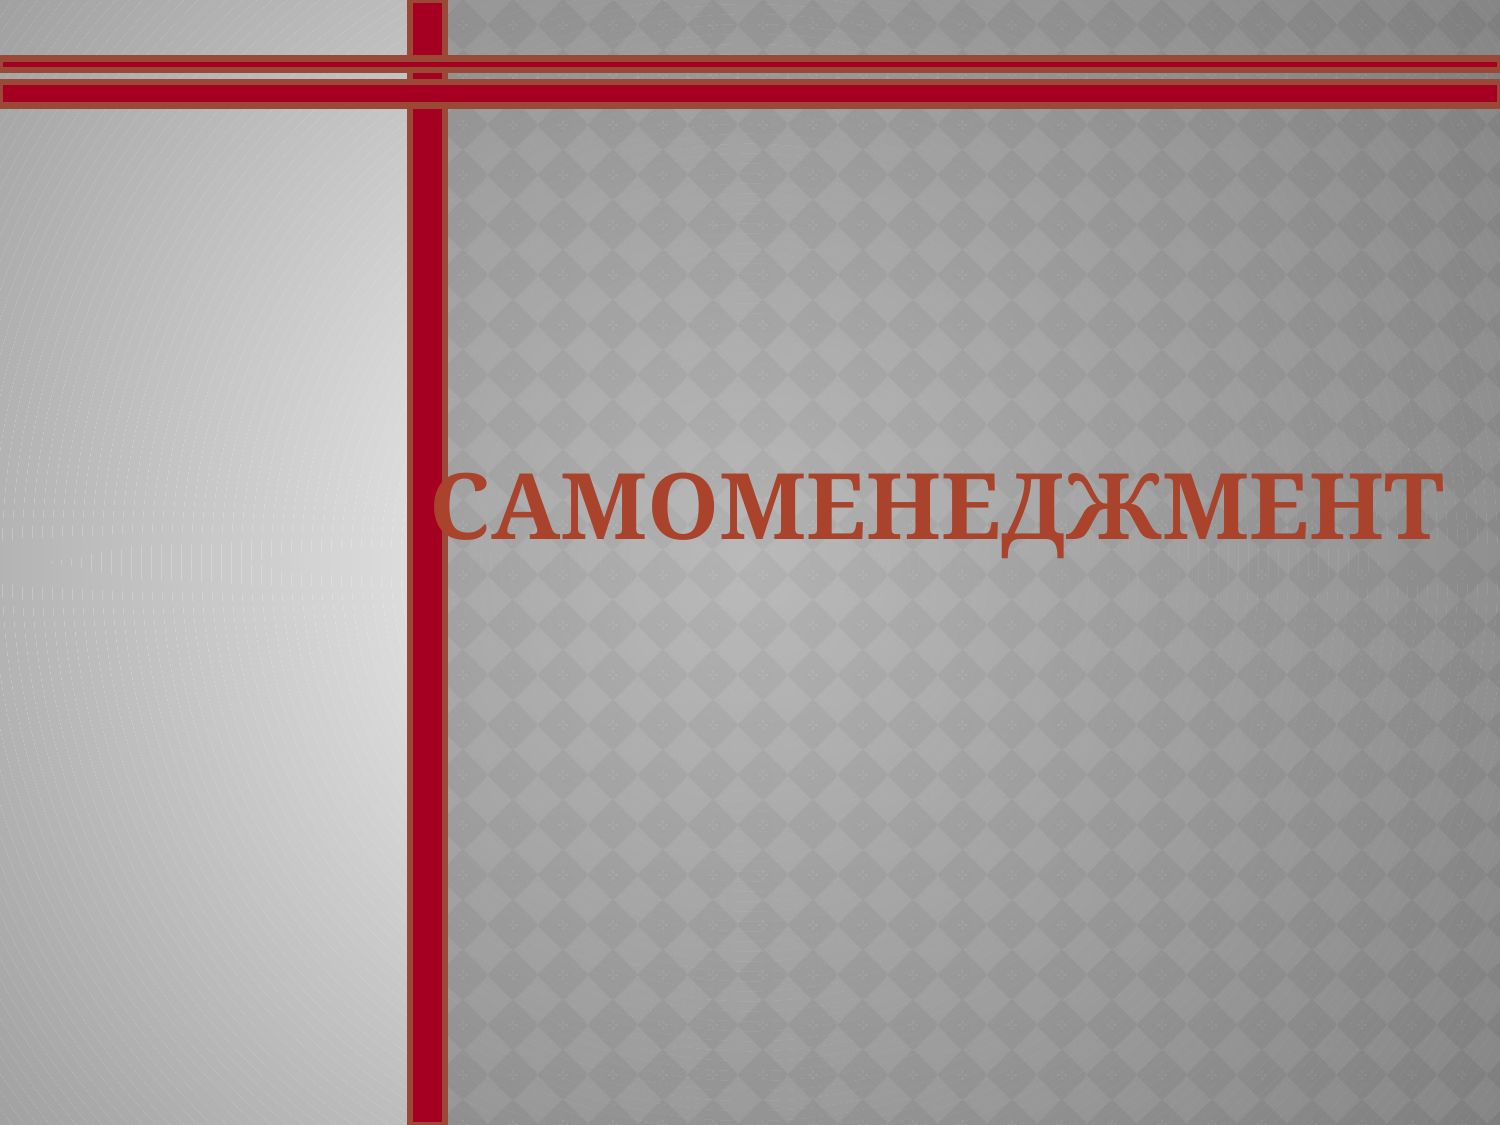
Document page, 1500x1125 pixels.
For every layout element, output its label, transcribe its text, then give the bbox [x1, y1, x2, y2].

title Cамоменеджмент [421, 87, 1477, 558]
